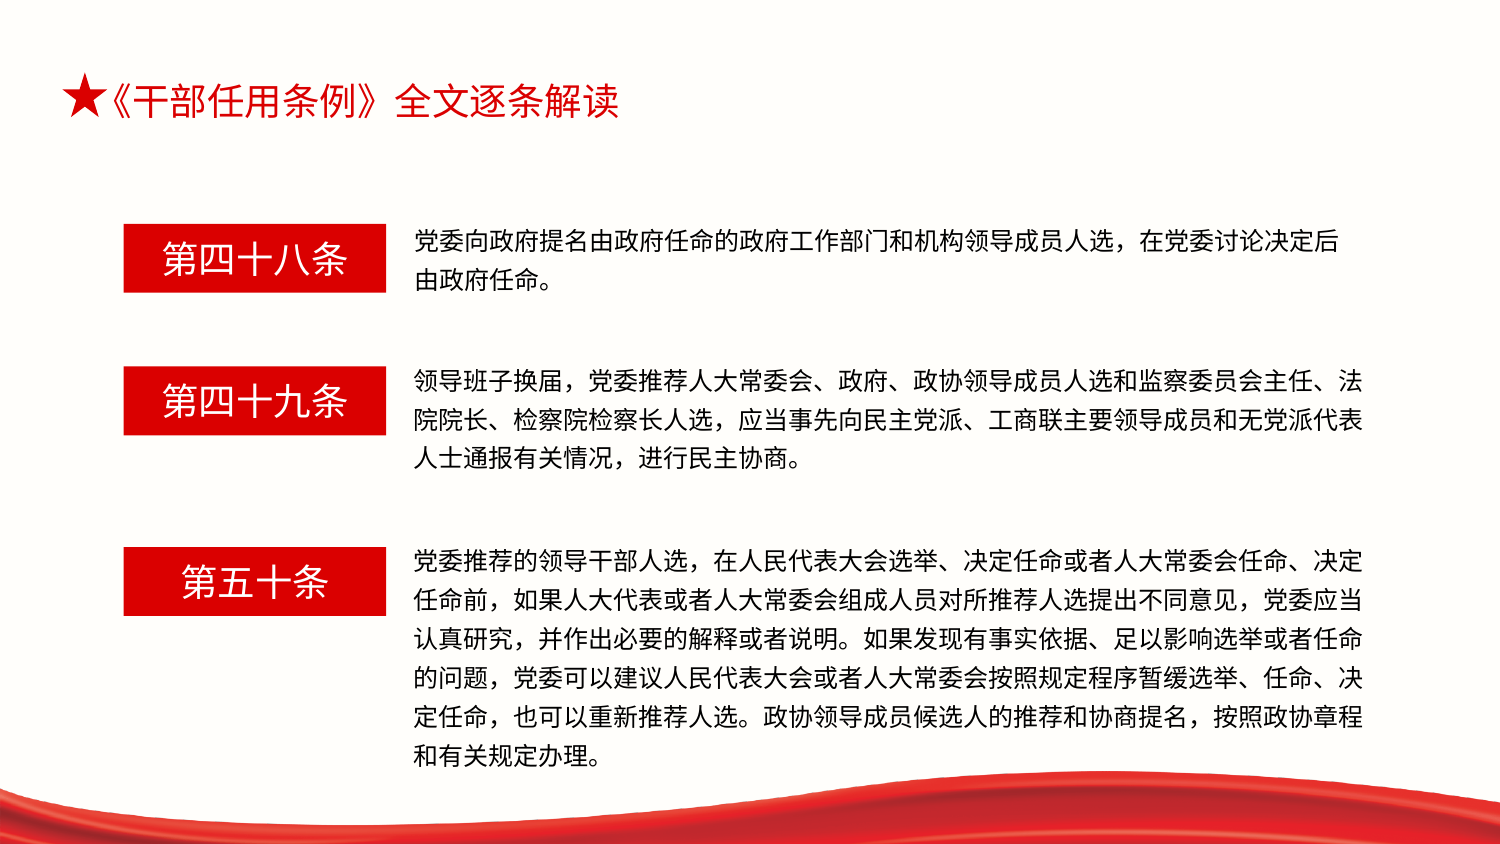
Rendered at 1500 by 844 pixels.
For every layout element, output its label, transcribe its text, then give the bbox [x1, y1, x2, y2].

text_box 领导班子换届，党委推荐人大常委会、政府、政协领导成员人选和监察委员会主任、法院院长、检察院检察长人选，应当事先向民主党派、工商联主要领导成员和无党派代表人士通报有关情况，进行民主协商。 [398, 348, 1385, 481]
text_box 党委推荐的领导干部人选，在人民代表大会选举、决定任命或者人大常委会任命、决定任命前，如果人大代表或者人大常委会组成人员对所推荐人选提出不同意见，党委应当认真研究，并作出必要的解释或者说明。如果发现有事实依据、足以影响选举或者任命的问题，党委可以建议人民代表大会或者人大常委会按照规定程序暂缓选举、任命、决定任命，也可以重新推荐人选。政协领导成员候选人的推荐和协商提名，按照政协章程和有关规定办理。 [398, 529, 1385, 778]
text_box 第四十九条 [123, 366, 387, 436]
text_box 第五十条 [123, 547, 387, 616]
text_box 第四十八条 [123, 223, 387, 293]
text_box 党委向政府提名由政府任命的政府工作部门和机构领导成员人选，在党委讨论决定后 由政府任命。 [399, 209, 1386, 302]
picture [0, 771, 1500, 844]
